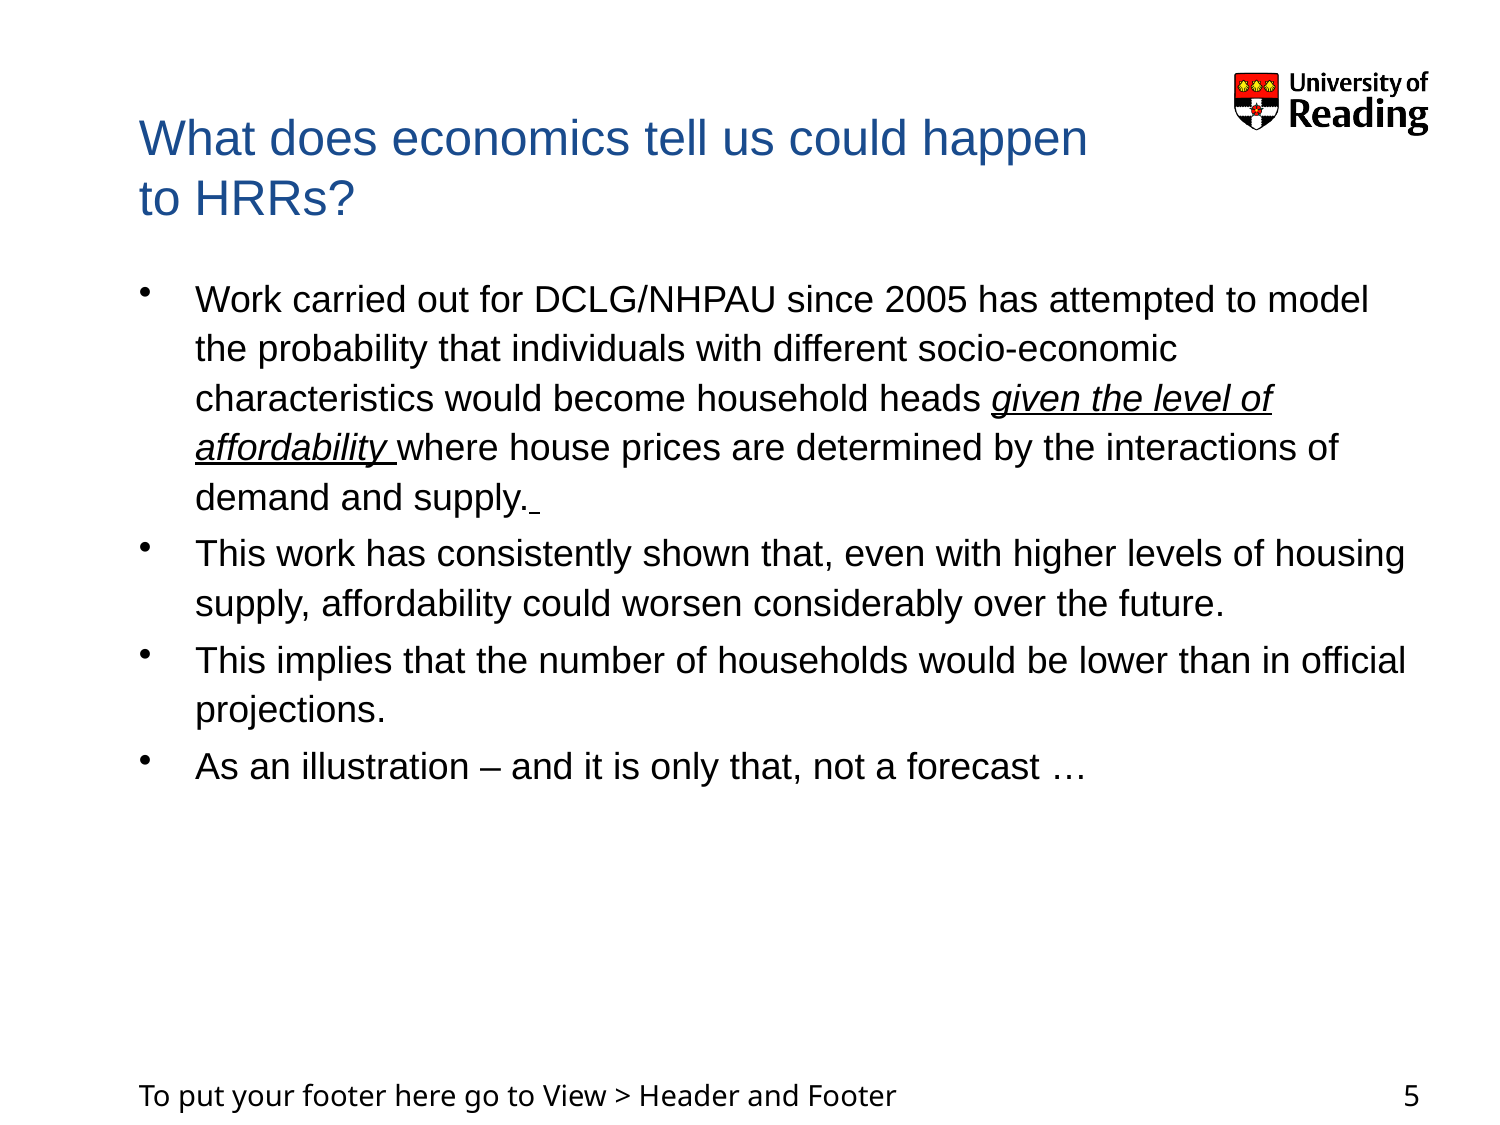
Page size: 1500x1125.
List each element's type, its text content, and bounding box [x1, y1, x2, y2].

text_box [112, 324, 1388, 1000]
list Work carried out for DCLG/NHPAU since 2005 has attempted to model the probability that individuals with different socio-economic characteristics would become household heads given the level of affordability where house prices are determined by the interactions of demand and supply. This work has consistently shown that, even with higher levels of housing supply, affordability could worsen considerably over the future. This implies that the number of households would be lower than in official projections. As an illustration – and it is only that, not a forecast … [123, 262, 1426, 976]
slide_number 5 [1323, 1069, 1436, 1125]
picture [1234, 71, 1429, 136]
title What does economics tell us could happen to HRRs? [123, 44, 1141, 233]
